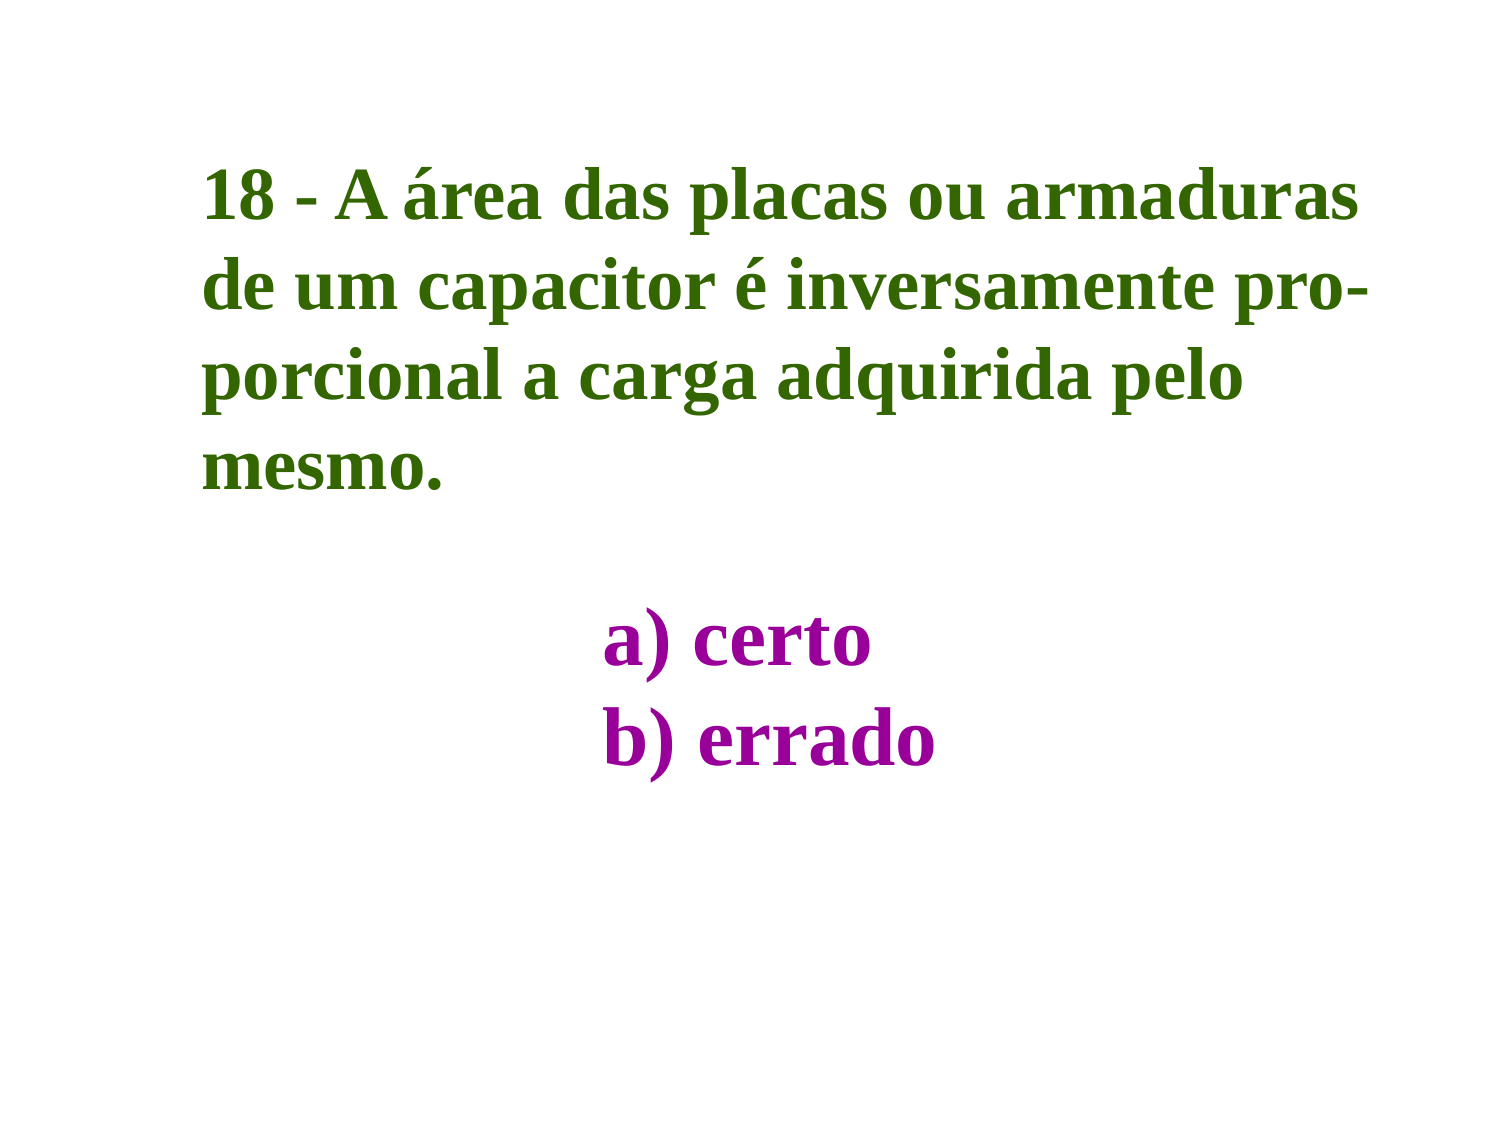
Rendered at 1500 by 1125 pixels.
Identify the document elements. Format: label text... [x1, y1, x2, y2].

text_box a) certo b) errado [587, 574, 954, 790]
text_box 18 - A área das placas ou armaduras de um capacitor é inversamente pro- porcional a carga adquirida pelo mesmo. [186, 137, 1387, 513]
